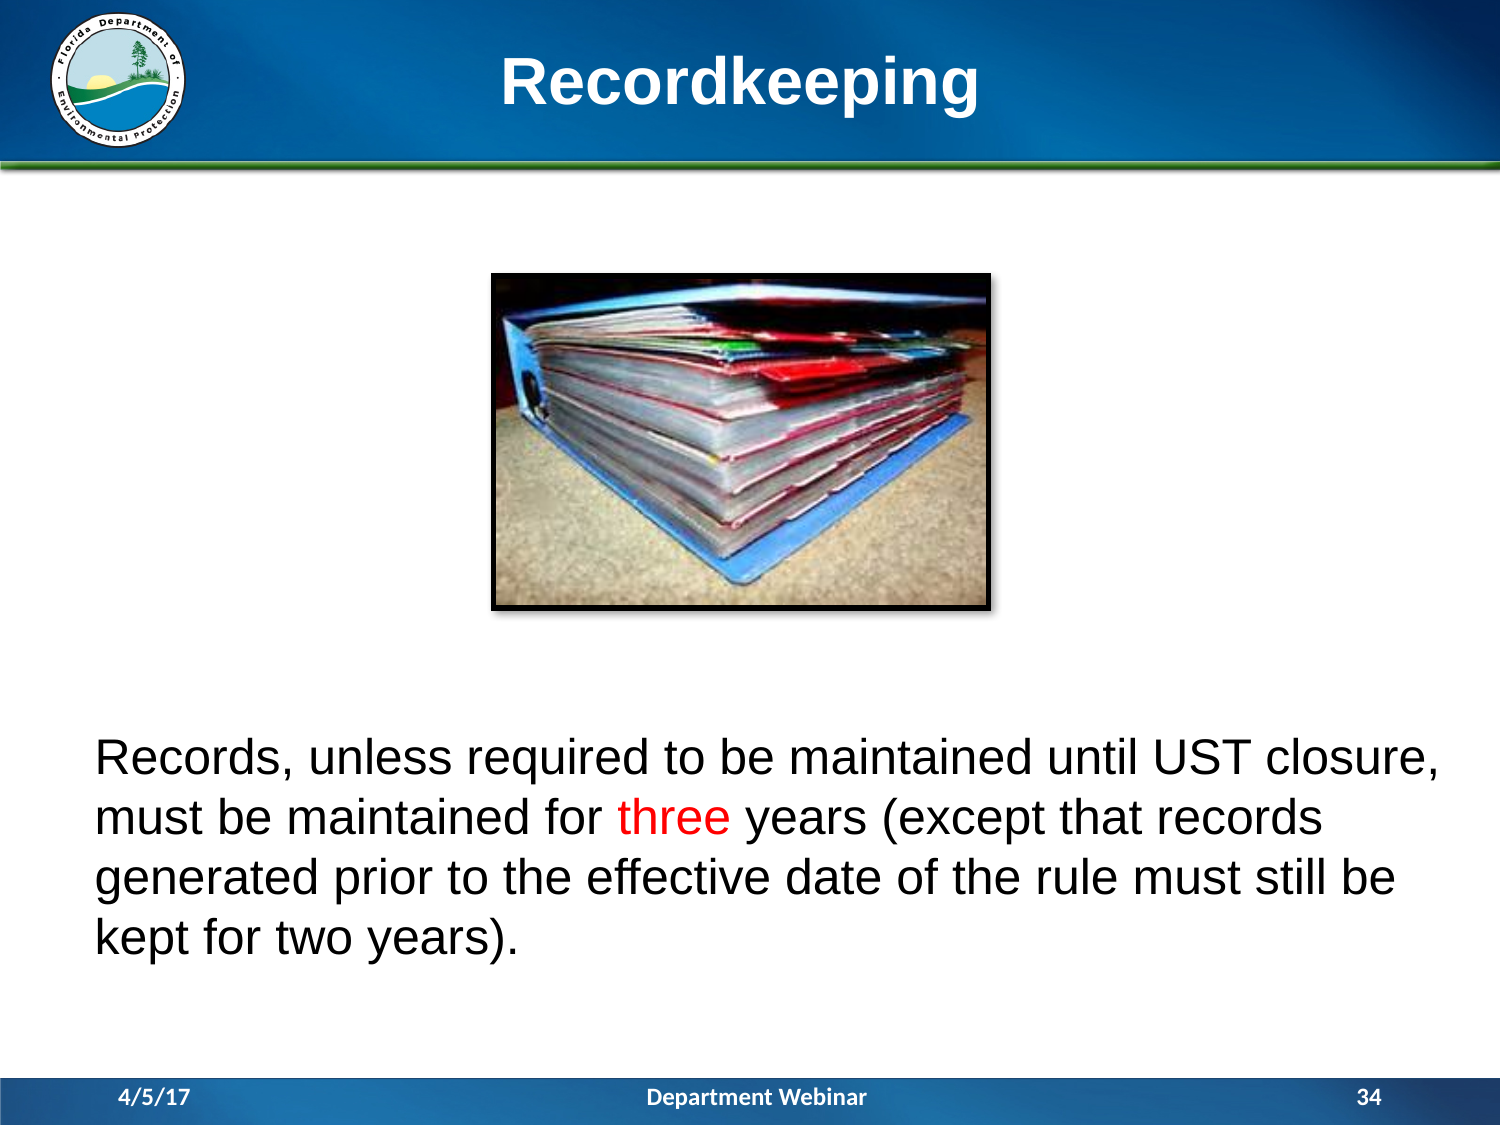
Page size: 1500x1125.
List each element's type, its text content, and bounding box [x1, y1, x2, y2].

footer Department Webinar [496, 1065, 1018, 1125]
slide_number 34 [1059, 1065, 1397, 1125]
text_box Records, unless required to be maintained until UST closure, must be maintained for three years (except that records generated prior to the effective date of the rule must still be kept for two years). [79, 717, 1467, 973]
picture [0, 0, 1500, 1125]
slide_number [103, 1065, 441, 1125]
title Recordkeeping [118, 0, 1364, 167]
